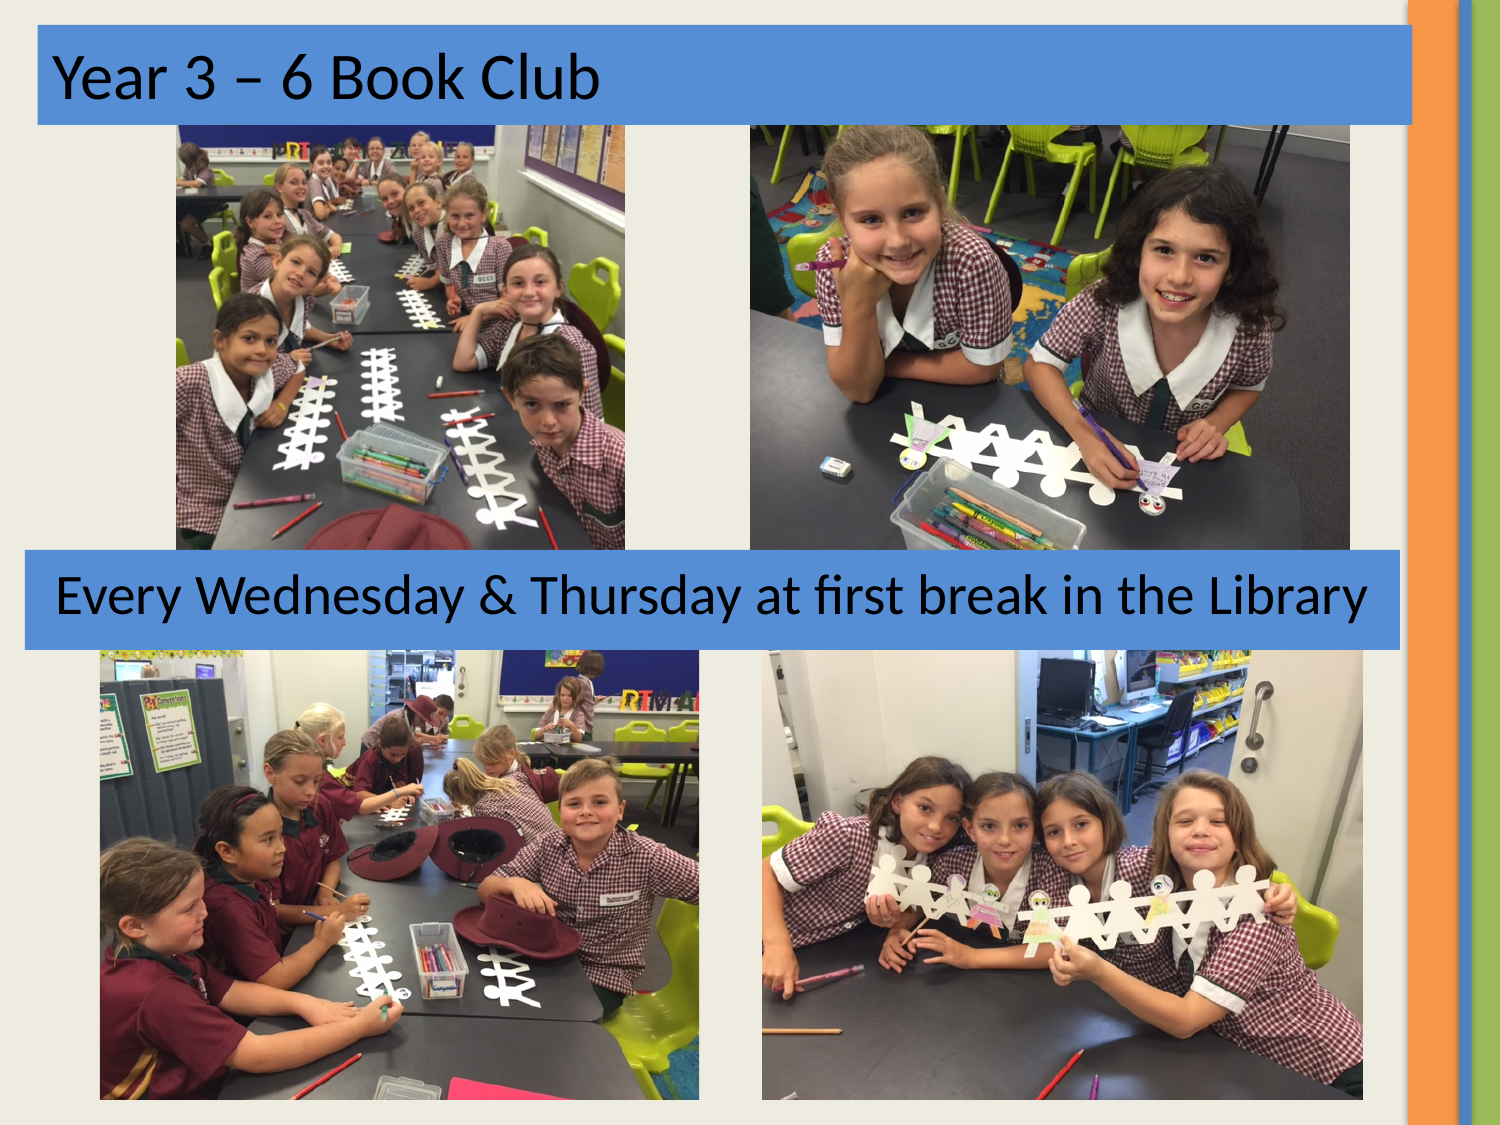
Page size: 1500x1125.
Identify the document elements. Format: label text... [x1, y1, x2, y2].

picture [762, 649, 1363, 1101]
text_box Year 3 – 6 Book Club [37, 24, 1413, 125]
picture [99, 112, 701, 563]
picture [99, 649, 700, 1101]
text_box Every Wednesday & Thursday at first break in the Library [24, 549, 1400, 650]
picture [749, 99, 1351, 551]
